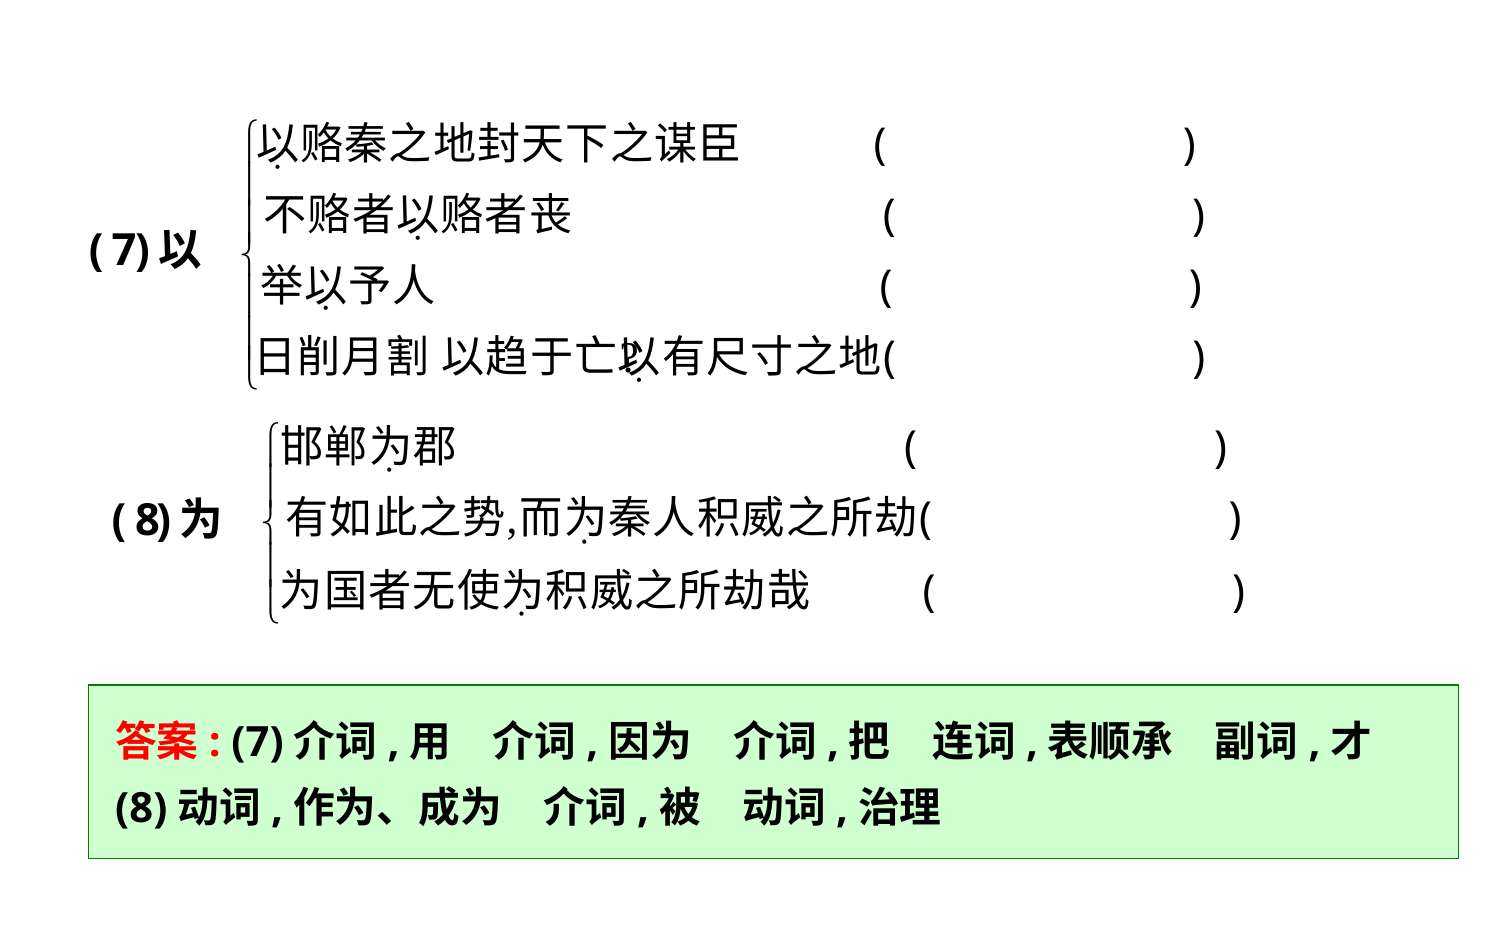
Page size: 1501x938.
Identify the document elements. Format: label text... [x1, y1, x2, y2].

text_box 答案: (7)介词,用 介词,因为 介词,把 连词,表顺承 副词,才 (8)动词,作为、成为 介词,被 动词,治理 [100, 692, 1436, 838]
text_box [88, 684, 1459, 859]
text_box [0, 102, 1353, 655]
